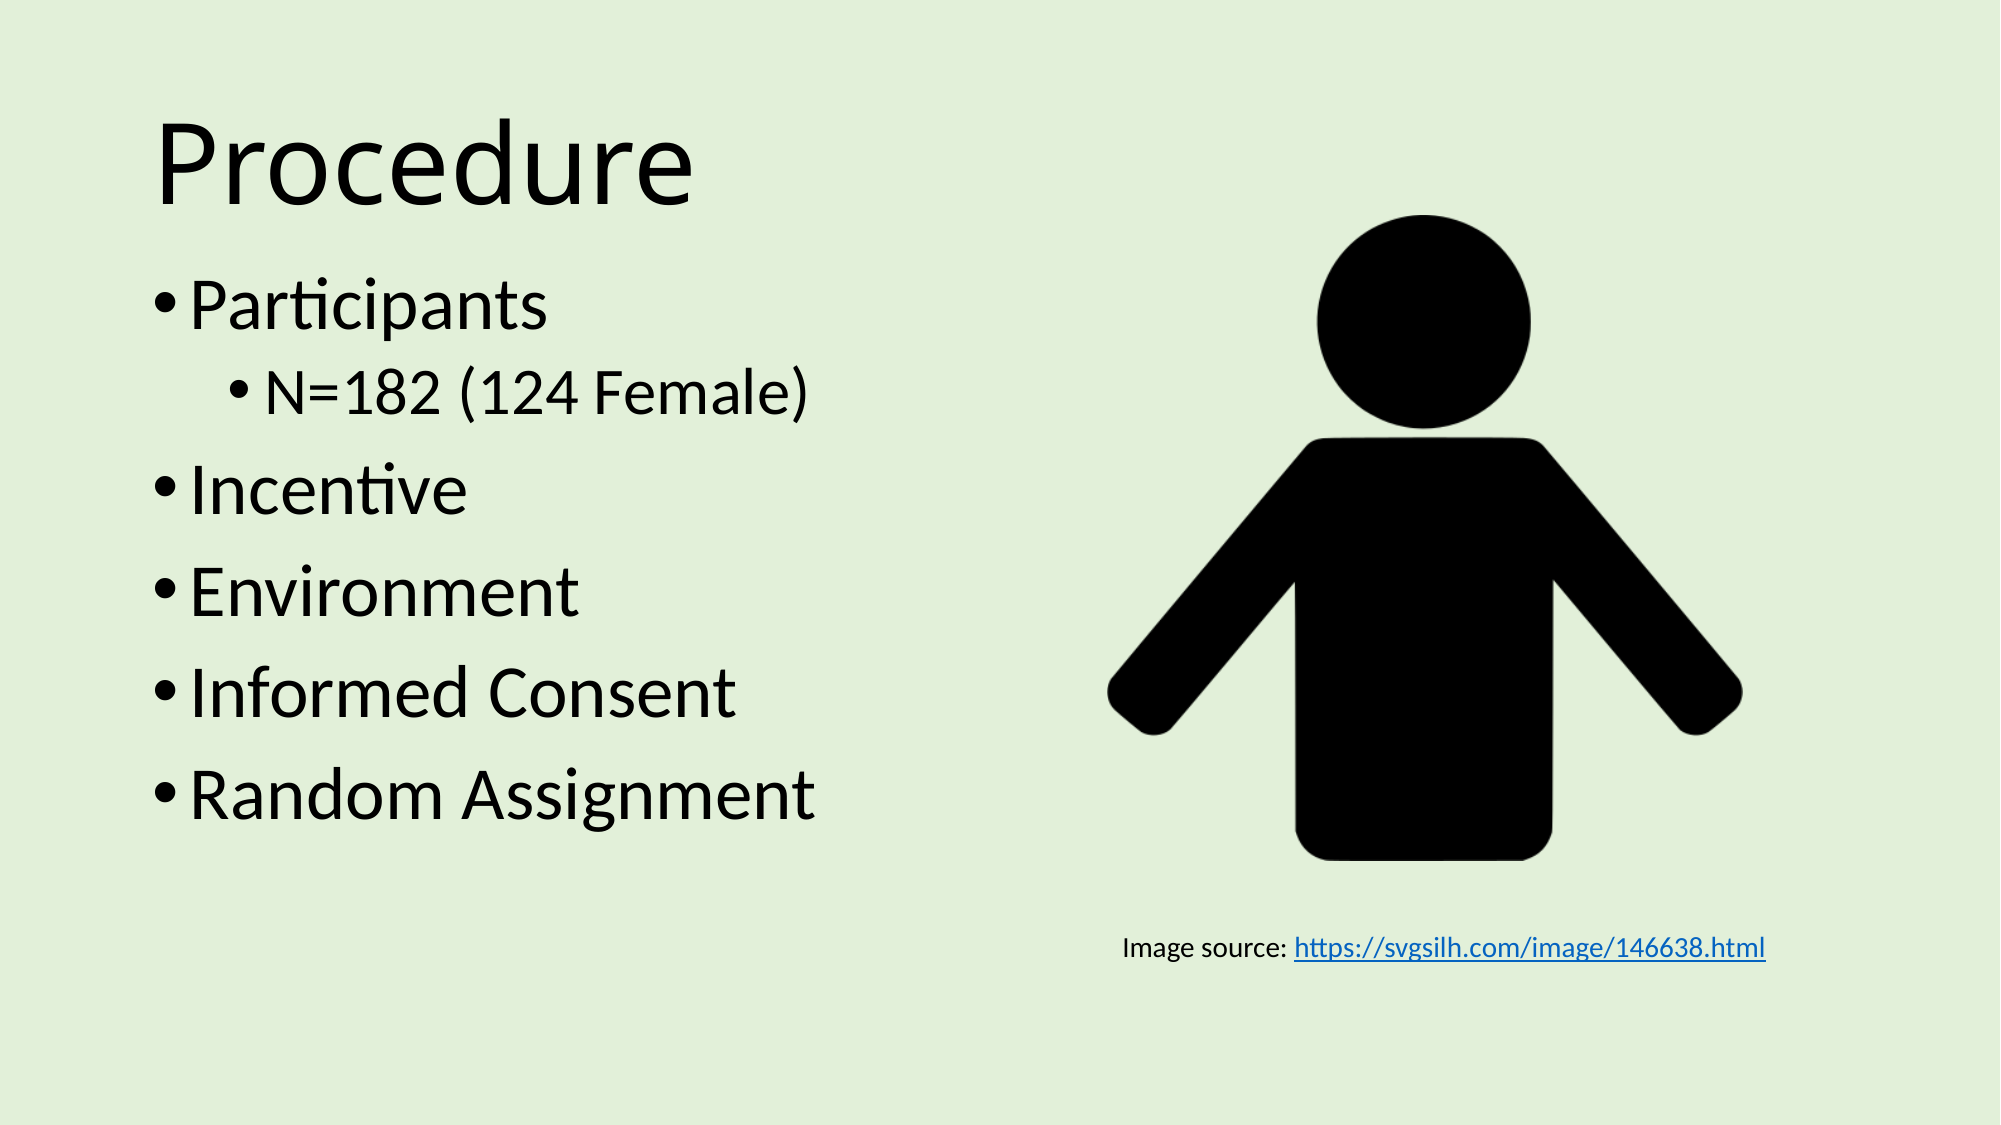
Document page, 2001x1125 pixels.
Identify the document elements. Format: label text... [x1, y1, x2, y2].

text_box Image source: https://svgsilh.com/image/146638.html [1107, 921, 2000, 971]
picture [1107, 215, 1743, 861]
list Participants N=182 (124 Female) Incentive Environment Informed Consent Random Assignment [137, 257, 1863, 972]
title Procedure [137, 59, 1863, 257]
